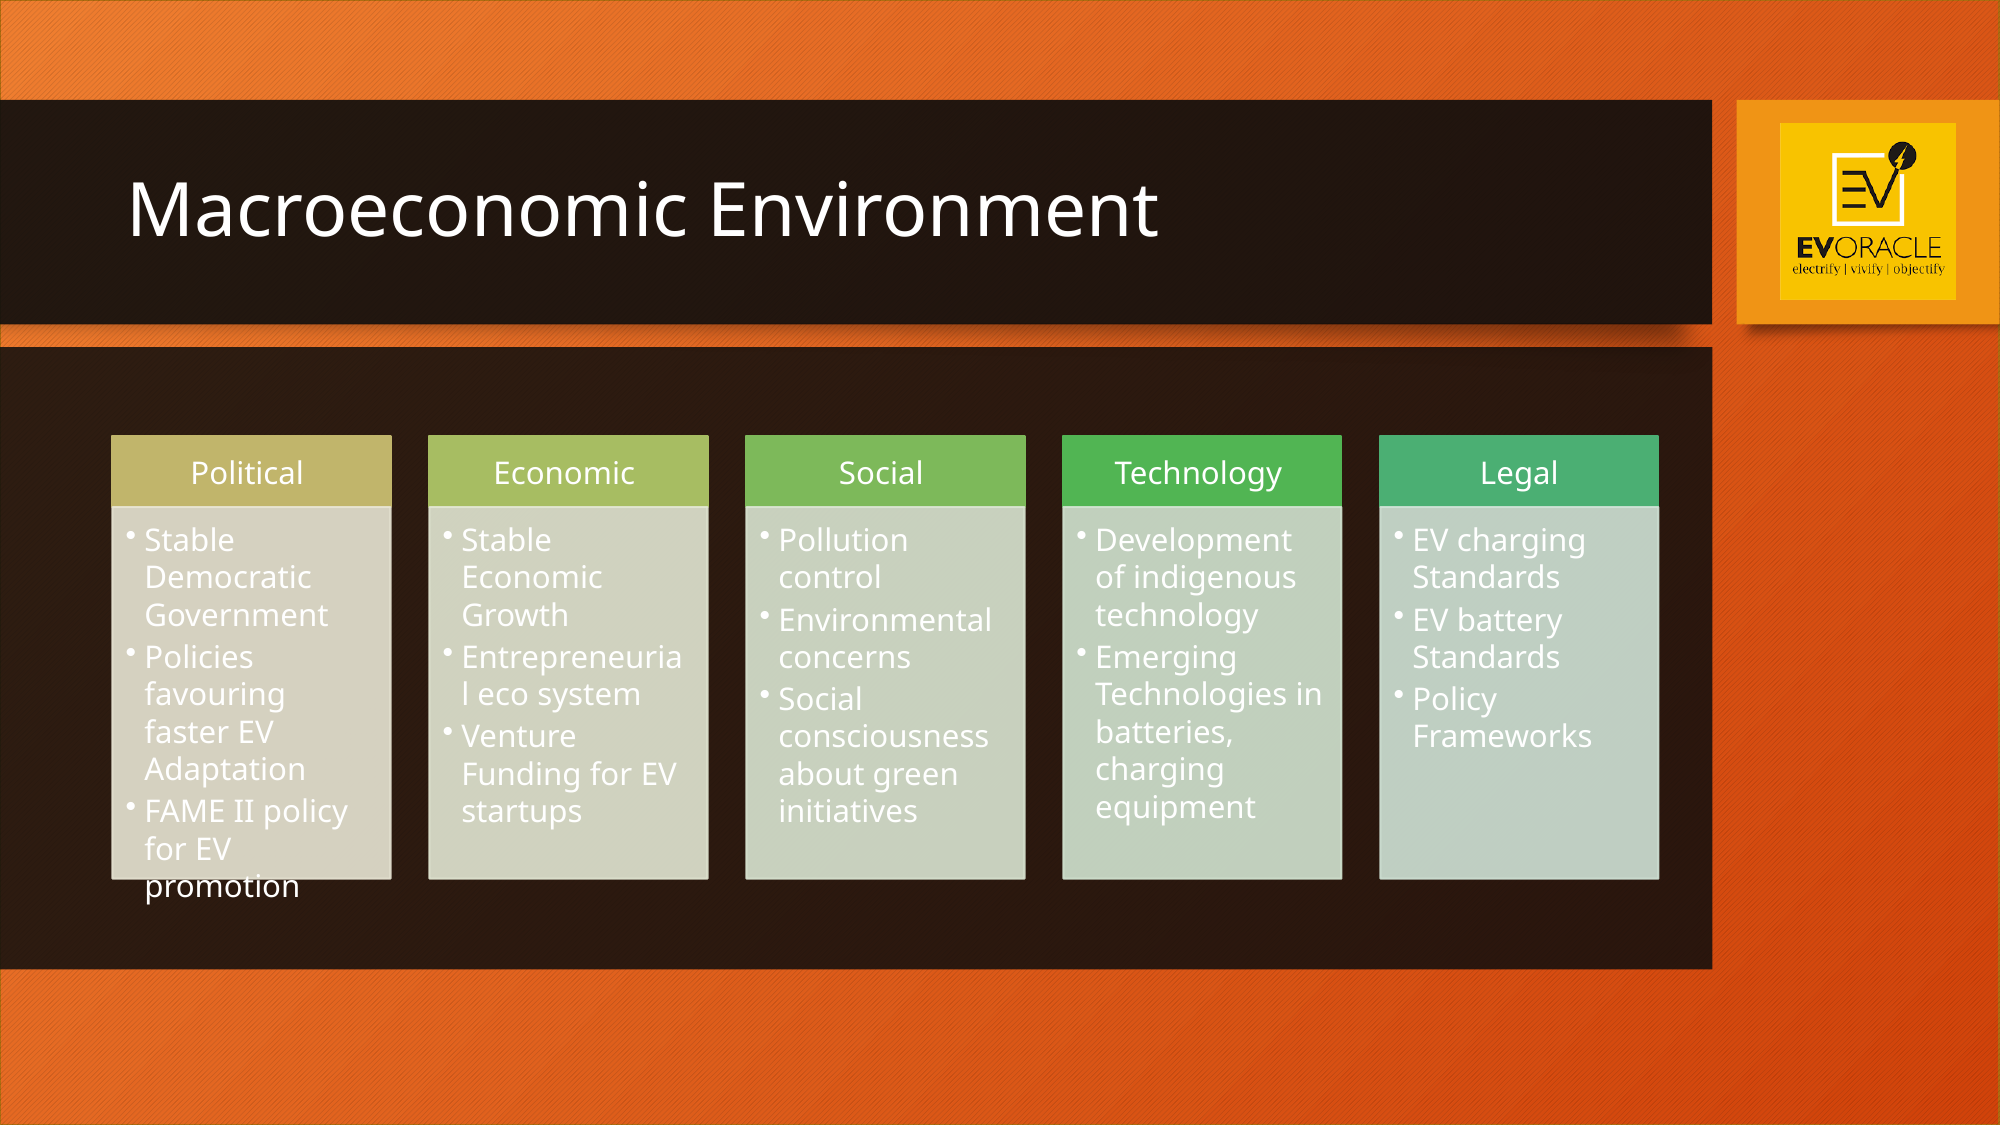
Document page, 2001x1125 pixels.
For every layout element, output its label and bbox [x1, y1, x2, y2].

list [111, 397, 1660, 917]
picture [0, 0, 2000, 1125]
